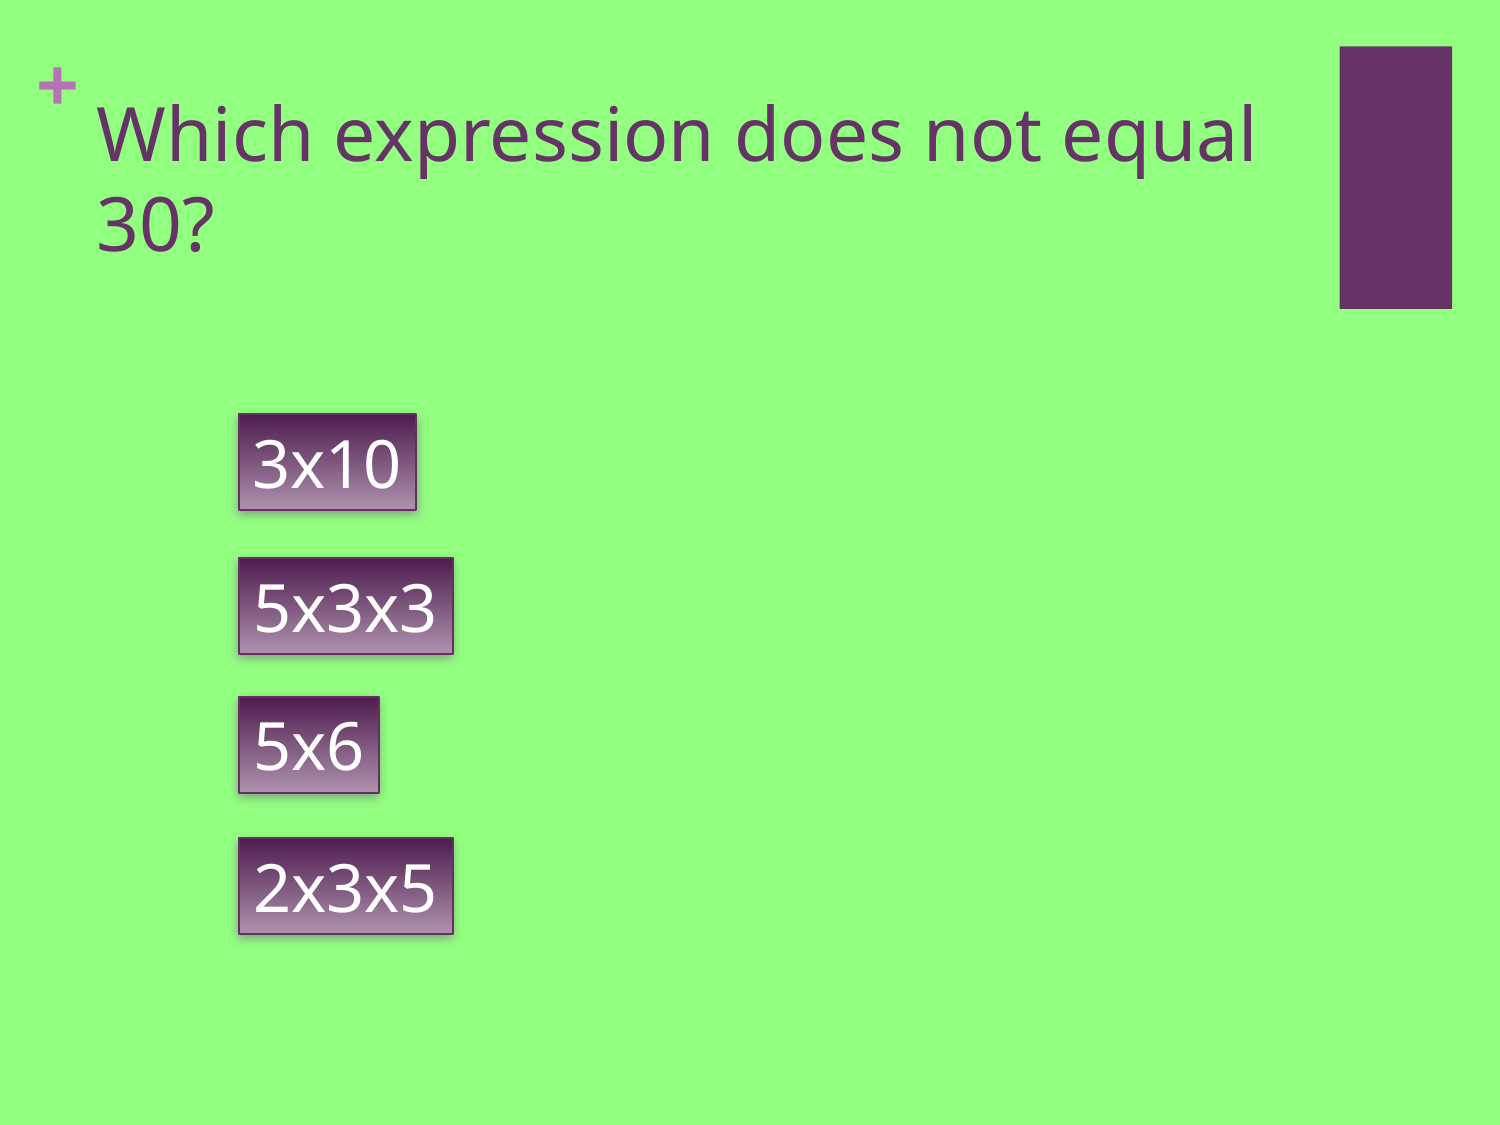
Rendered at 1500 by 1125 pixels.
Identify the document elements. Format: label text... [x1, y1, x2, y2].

text_box 5x3x3 [238, 558, 454, 653]
text_box 2x3x5 [238, 838, 454, 934]
title Which expression does not equal 30? [81, 79, 1322, 263]
text_box 5x6 [238, 696, 380, 792]
text_box 3x10 [237, 414, 417, 510]
